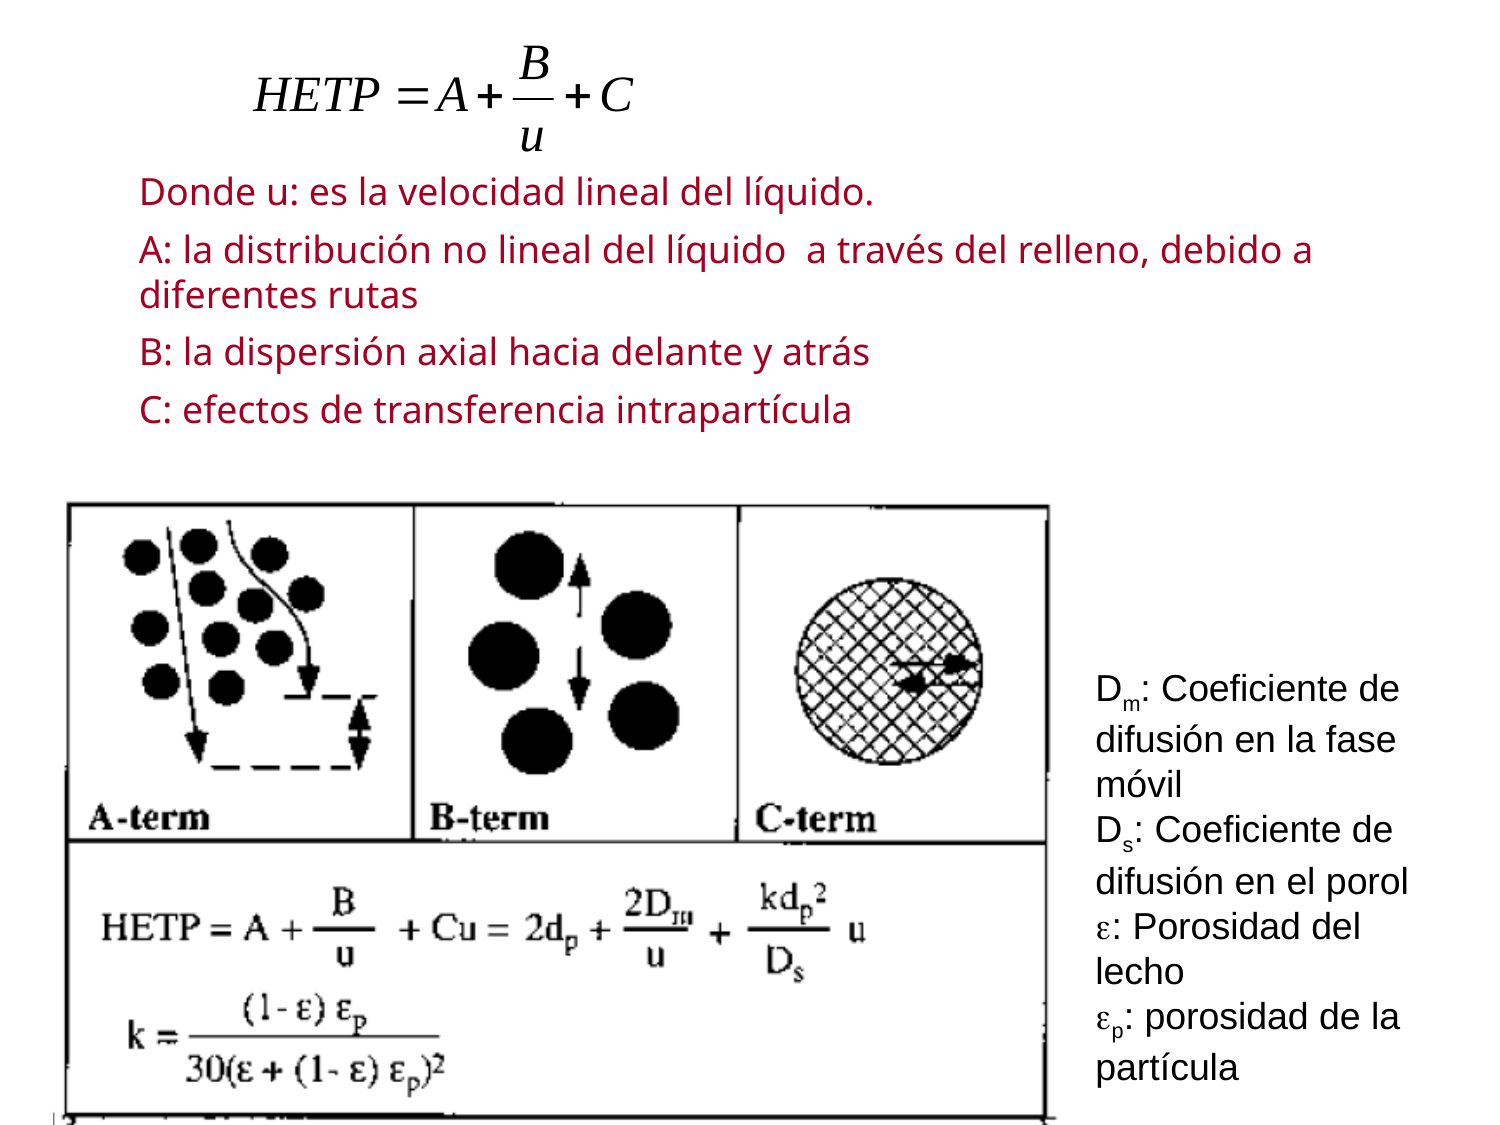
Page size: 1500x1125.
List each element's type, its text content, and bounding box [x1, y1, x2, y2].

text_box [243, 30, 644, 163]
text_box Dm: Coeficiente de difusión en la fase móvil Ds: Coeficiente de difusión en el porol e: Porosidad del lecho ep: porosidad de la partícula [1080, 656, 1471, 1096]
text_box Donde u: es la velocidad lineal del líquido. A: la distribución no lineal del líquido a través del relleno, debido a diferentes rutas B: la dispersión axial hacia delante y atrás C: efectos de transferencia intrapartícula [123, 160, 1388, 496]
picture [52, 493, 1066, 1125]
